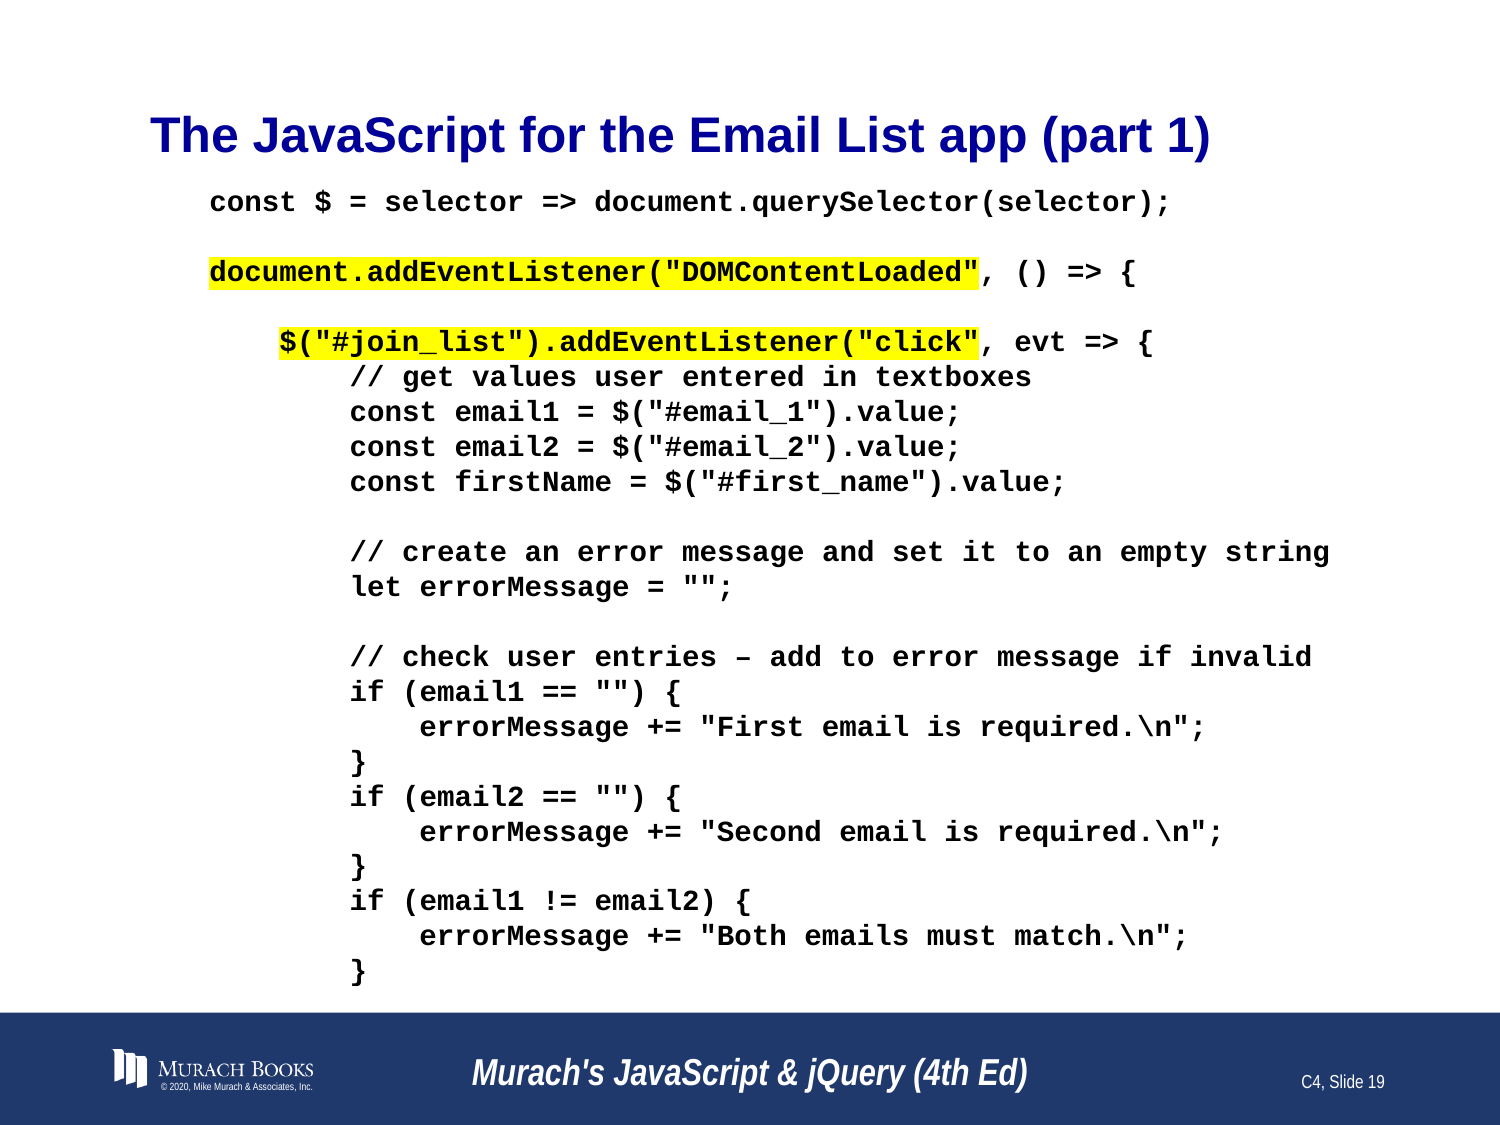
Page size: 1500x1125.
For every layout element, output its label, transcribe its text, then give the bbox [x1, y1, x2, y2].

list const $ = selector => document.querySelector(selector); document.addEventListener("DOMContentLoaded", () => { $("#join_list").addEventListener("click", evt => { // get values user entered in textboxes const email1 = $("#email_1").value; const email2 = $("#email_2").value; const firstName = $("#first_name").value; // create an error message and set it to an empty string let errorMessage = ""; // check user entries – add to error message if invalid if (email1 == "") { errorMessage += "First email is required.\n"; } if (email2 == "") { errorMessage += "Second email is required.\n"; } if (email1 != email2) { errorMessage += "Both emails must match.\n"; } [137, 174, 1350, 975]
title The JavaScript for the Email List app (part 1) [150, 102, 1350, 164]
slide_number Murach's JavaScript & jQuery (4th Ed) [463, 1025, 1050, 1100]
slide_number C4, Slide 19 [1087, 1025, 1400, 1100]
footer © 2020, Mike Murach & Associates, Inc. [12, 1025, 463, 1100]
